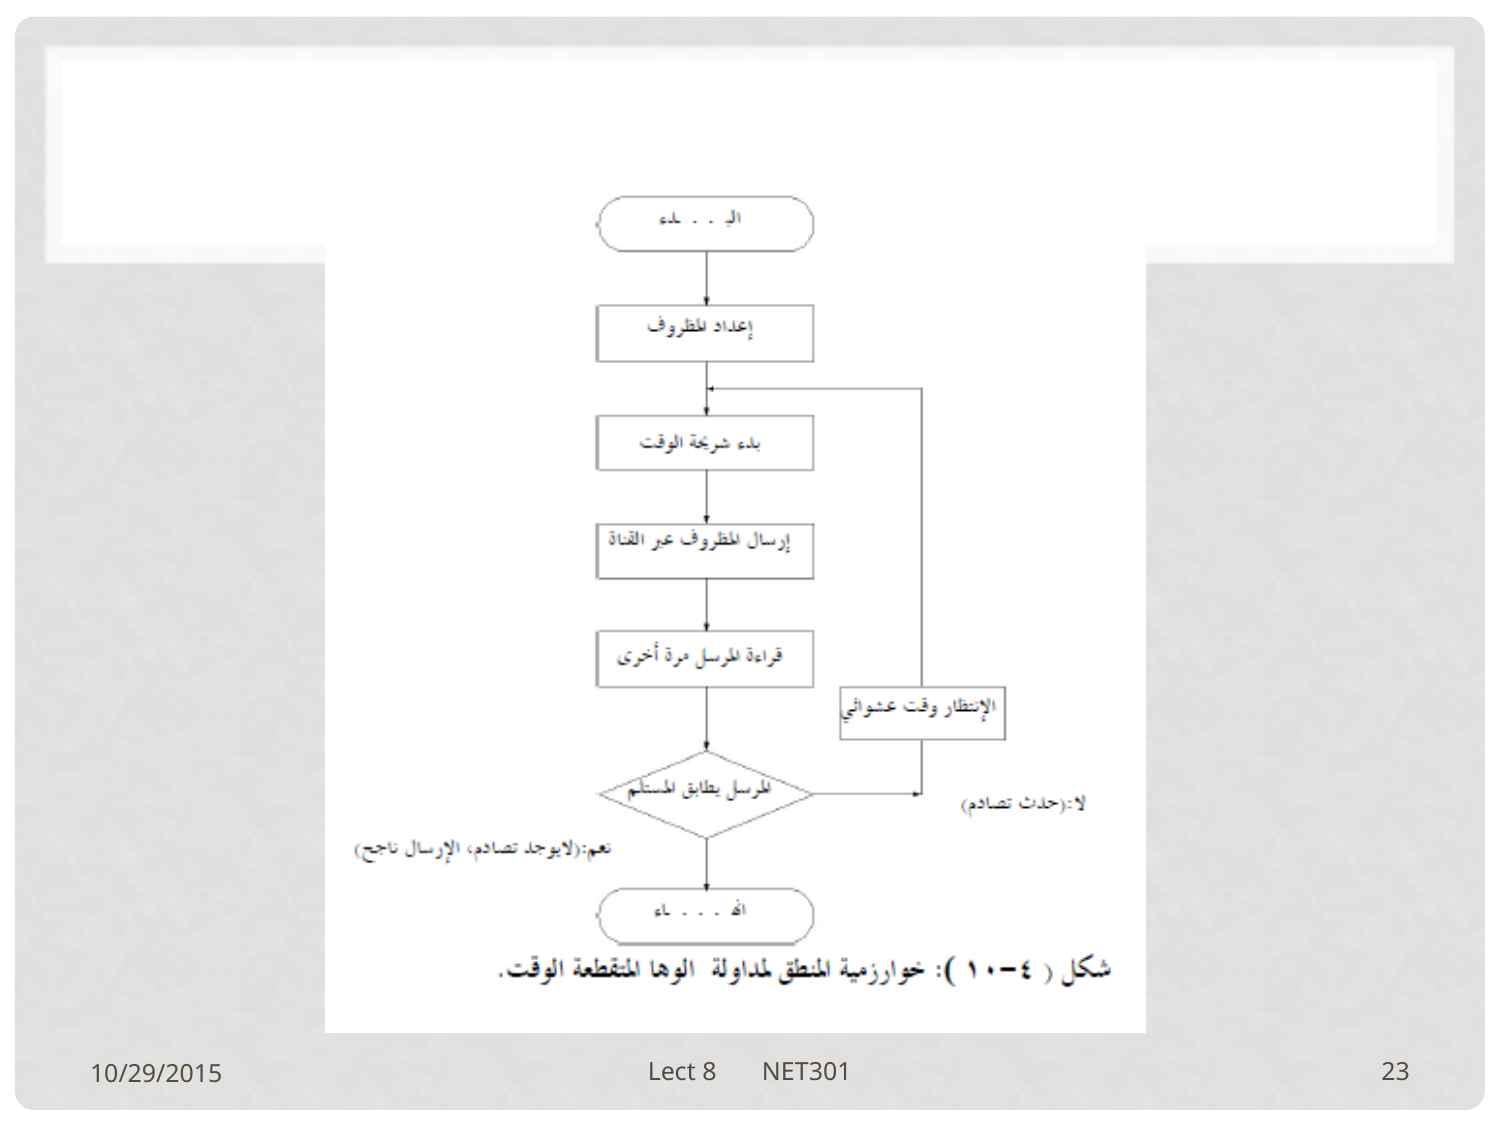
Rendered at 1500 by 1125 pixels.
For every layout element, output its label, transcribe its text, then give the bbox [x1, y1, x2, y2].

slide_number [75, 1042, 425, 1103]
footer Lect 8 NET301 [512, 1042, 988, 1103]
picture [324, 149, 1147, 1034]
slide_number 23 [1074, 1042, 1425, 1103]
